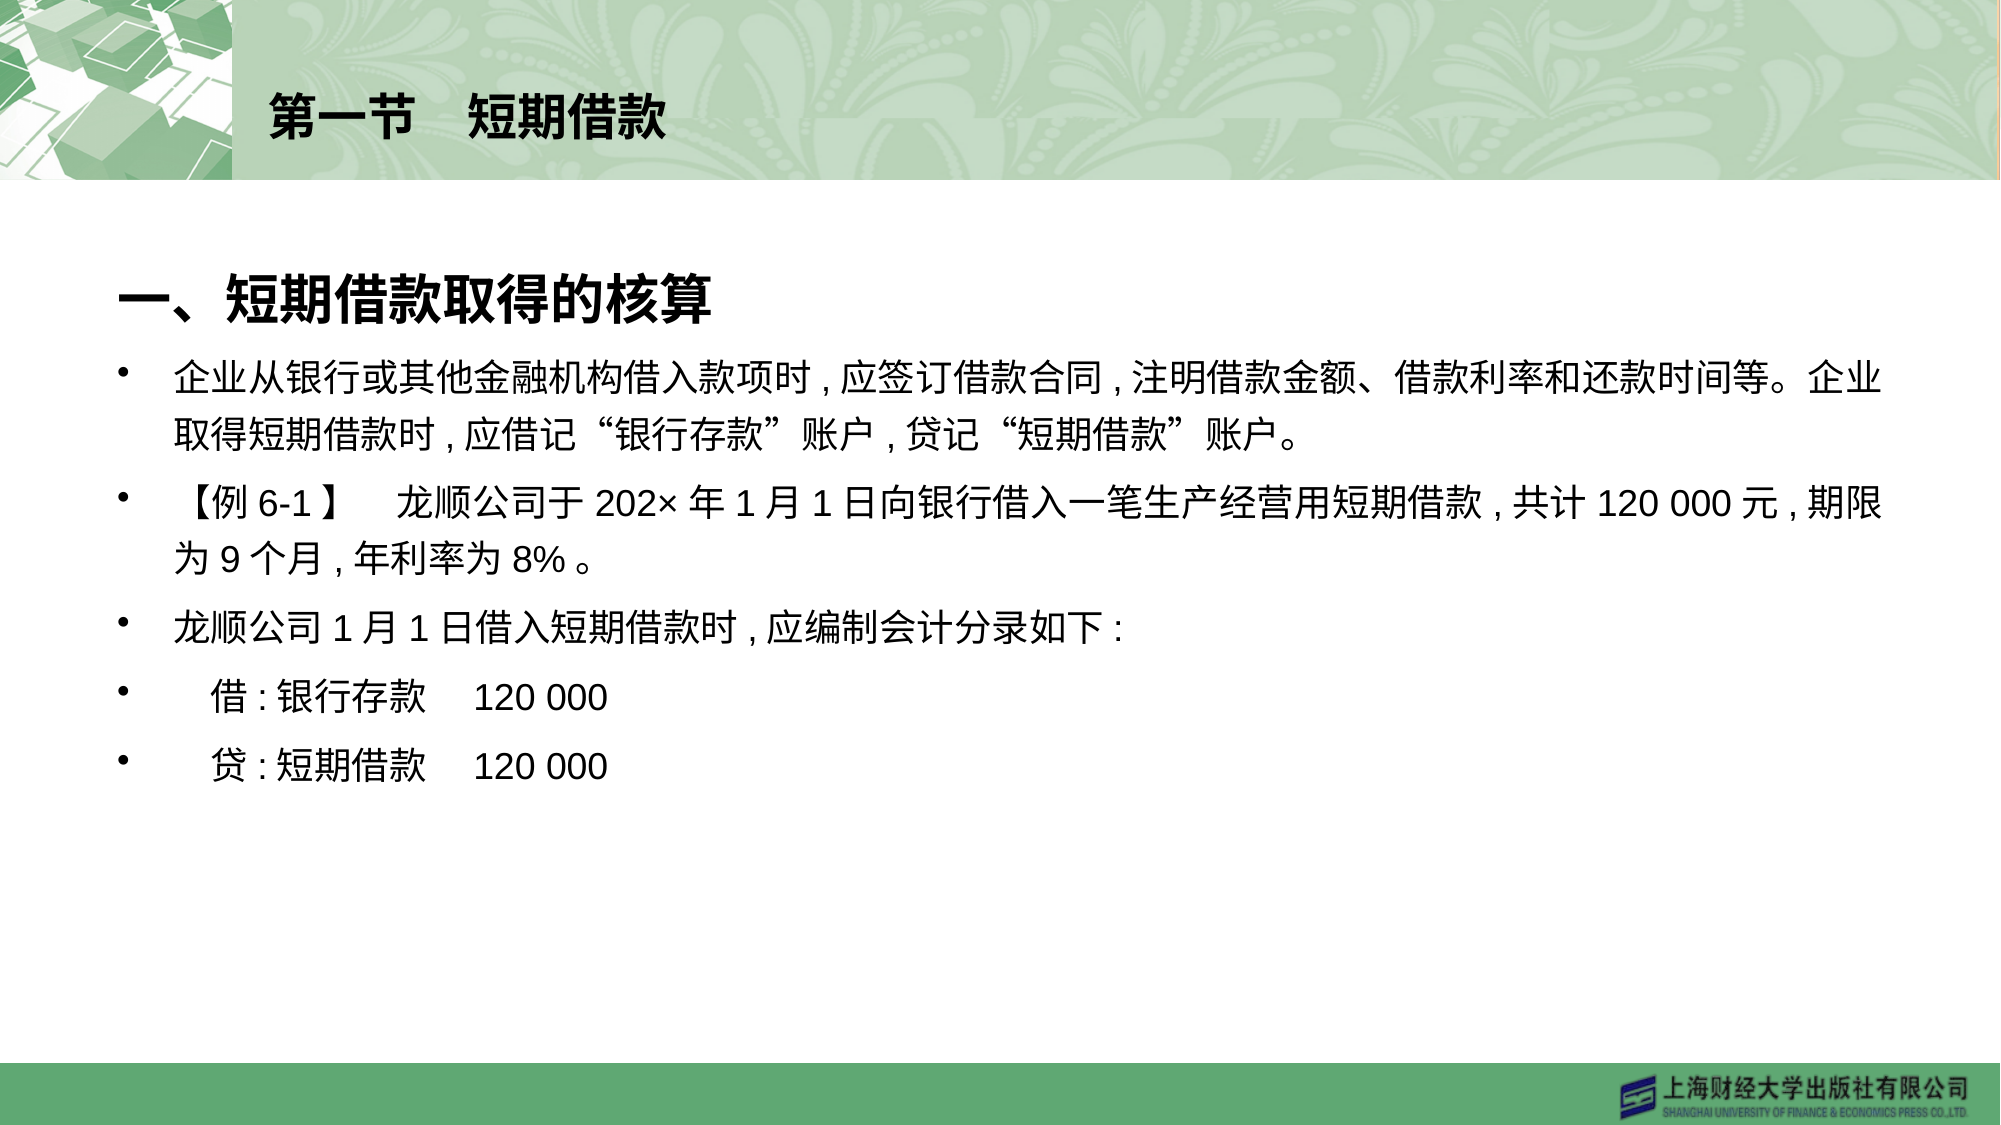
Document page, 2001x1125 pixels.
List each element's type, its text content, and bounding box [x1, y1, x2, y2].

title 第一节 短期借款 [252, 64, 1609, 168]
list 一、短期借款取得的核算 企业从银行或其他金融机构借入款项时,应签订借款合同,注明借款金额、借款利率和还款时间等。企业取得短期借款时,应借记“银行存款”账户,贷记“短期借款”账户。 【例6-1】 龙顺公司于202×年1月1日向银行借入一笔生产经营用短期借款,共计120 000元,期限为9个月,年利率为8%。 龙顺公司1月1日借入短期借款时,应编制会计分录如下: 借:银行存款 120 000 贷:短期借款 120 000 [102, 241, 1898, 1065]
picture [0, 0, 2001, 1125]
